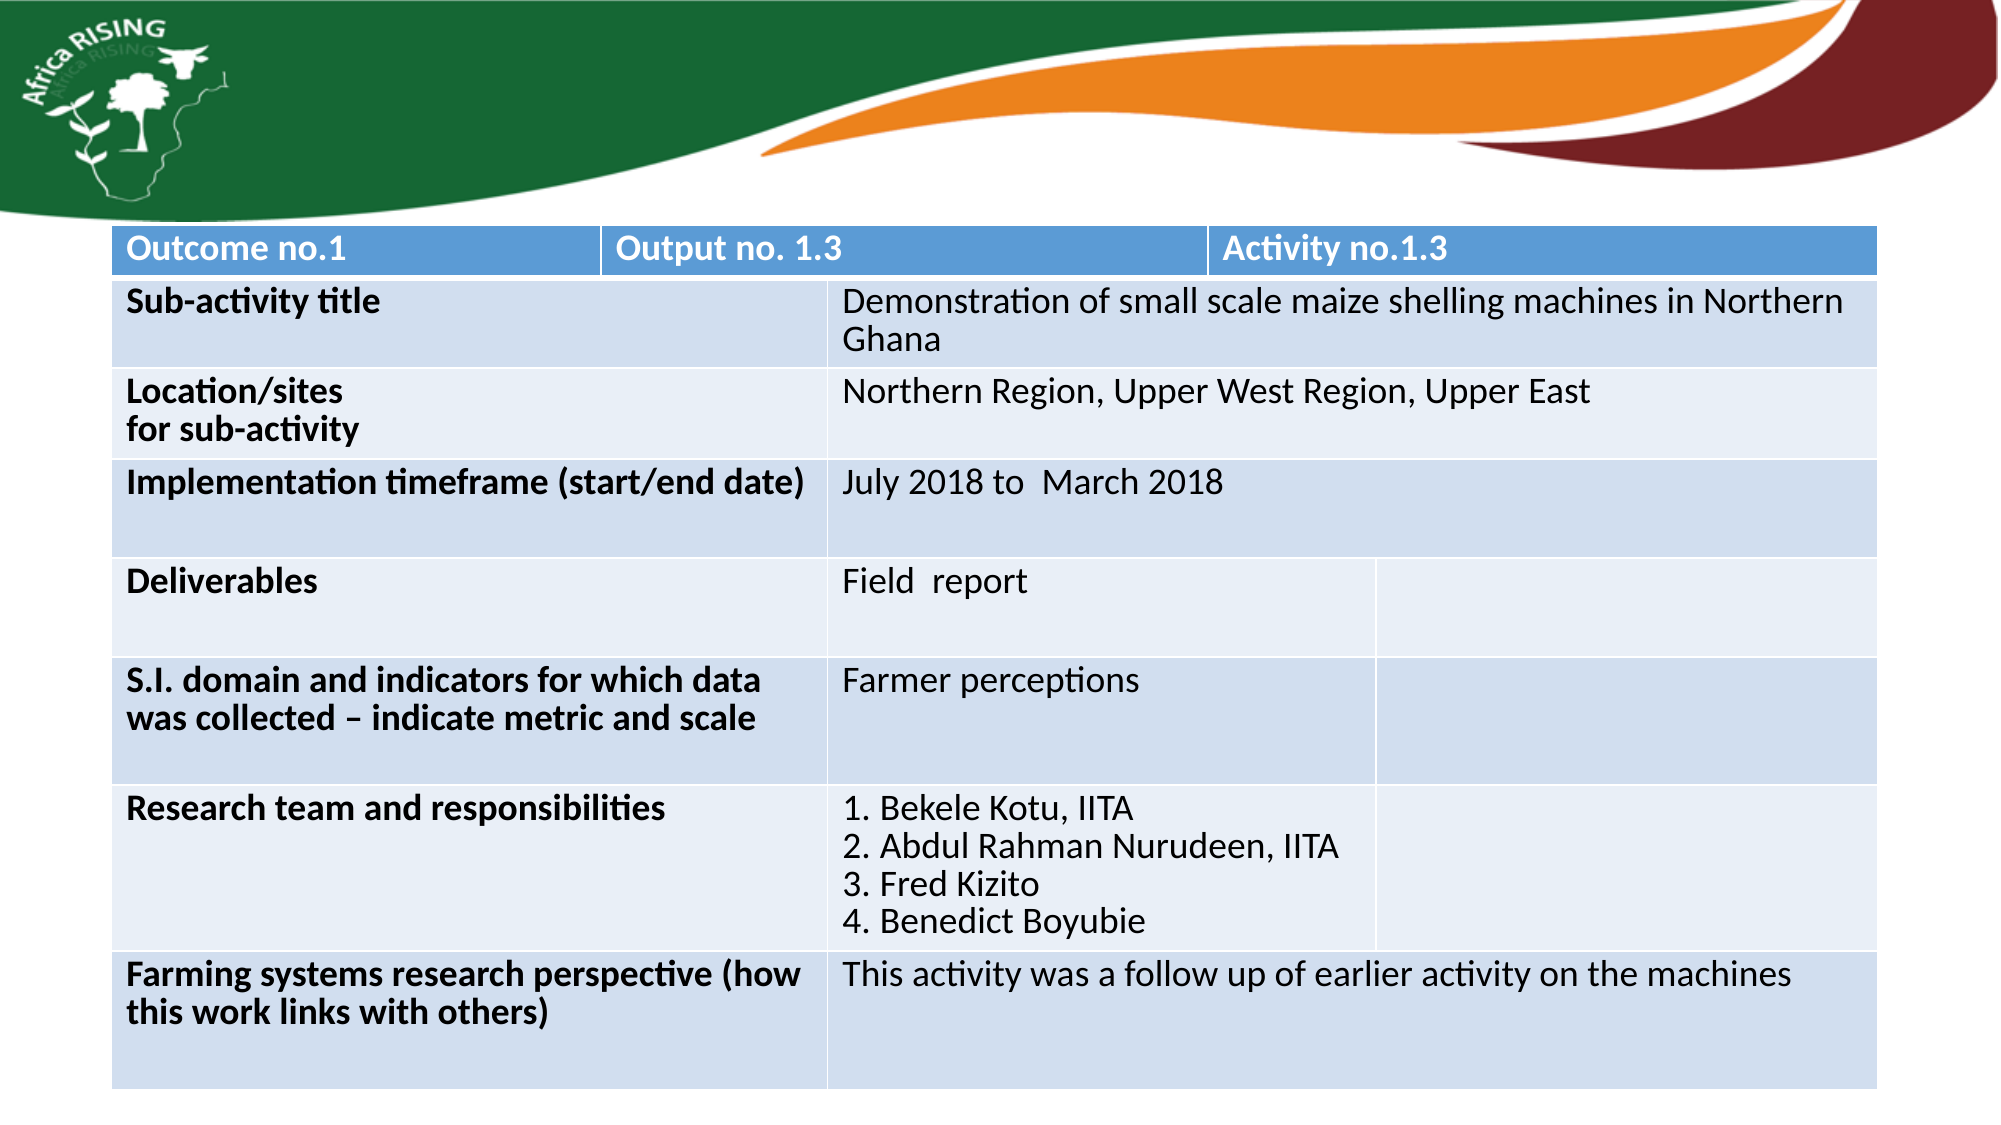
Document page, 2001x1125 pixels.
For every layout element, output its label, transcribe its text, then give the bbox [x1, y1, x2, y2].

table_cell Research team and responsibilities [112, 786, 827, 950]
table_cell Field report [828, 559, 1375, 656]
table_header Output no. 1.3 [602, 226, 1207, 275]
table_cell Deliverables [112, 559, 827, 656]
table_cell [1377, 559, 1877, 656]
table_cell S.I. domain and indicators for which data was collected – indicate metric and scale [112, 658, 827, 784]
table_cell Location/sites for sub-activity [112, 369, 827, 458]
table_cell Demonstration of small scale maize shelling machines in Northern Ghana [828, 281, 1877, 367]
table_header Outcome no.1 [112, 226, 600, 275]
table_cell Northern Region, Upper West Region, Upper East [828, 369, 1877, 458]
table_cell [1377, 658, 1877, 784]
picture [0, 0, 1998, 222]
table_cell Farmer perceptions [828, 658, 1375, 784]
table_cell Farming systems research perspective (how this work links with others) [112, 952, 827, 1089]
table_cell Sub-activity title [112, 281, 827, 367]
table_cell Implementation timeframe (start/end date) [112, 460, 827, 557]
table_cell July 2018 to March 2018 [828, 460, 1877, 557]
table_cell [1377, 786, 1877, 950]
table_header Activity no.1.3 [1209, 226, 1877, 275]
table_cell Bekele Kotu, IITA Abdul Rahman Nurudeen, IITA Fred Kizito Benedict Boyubie [828, 786, 1375, 950]
table_cell This activity was a follow up of earlier activity on the machines [828, 952, 1877, 1089]
